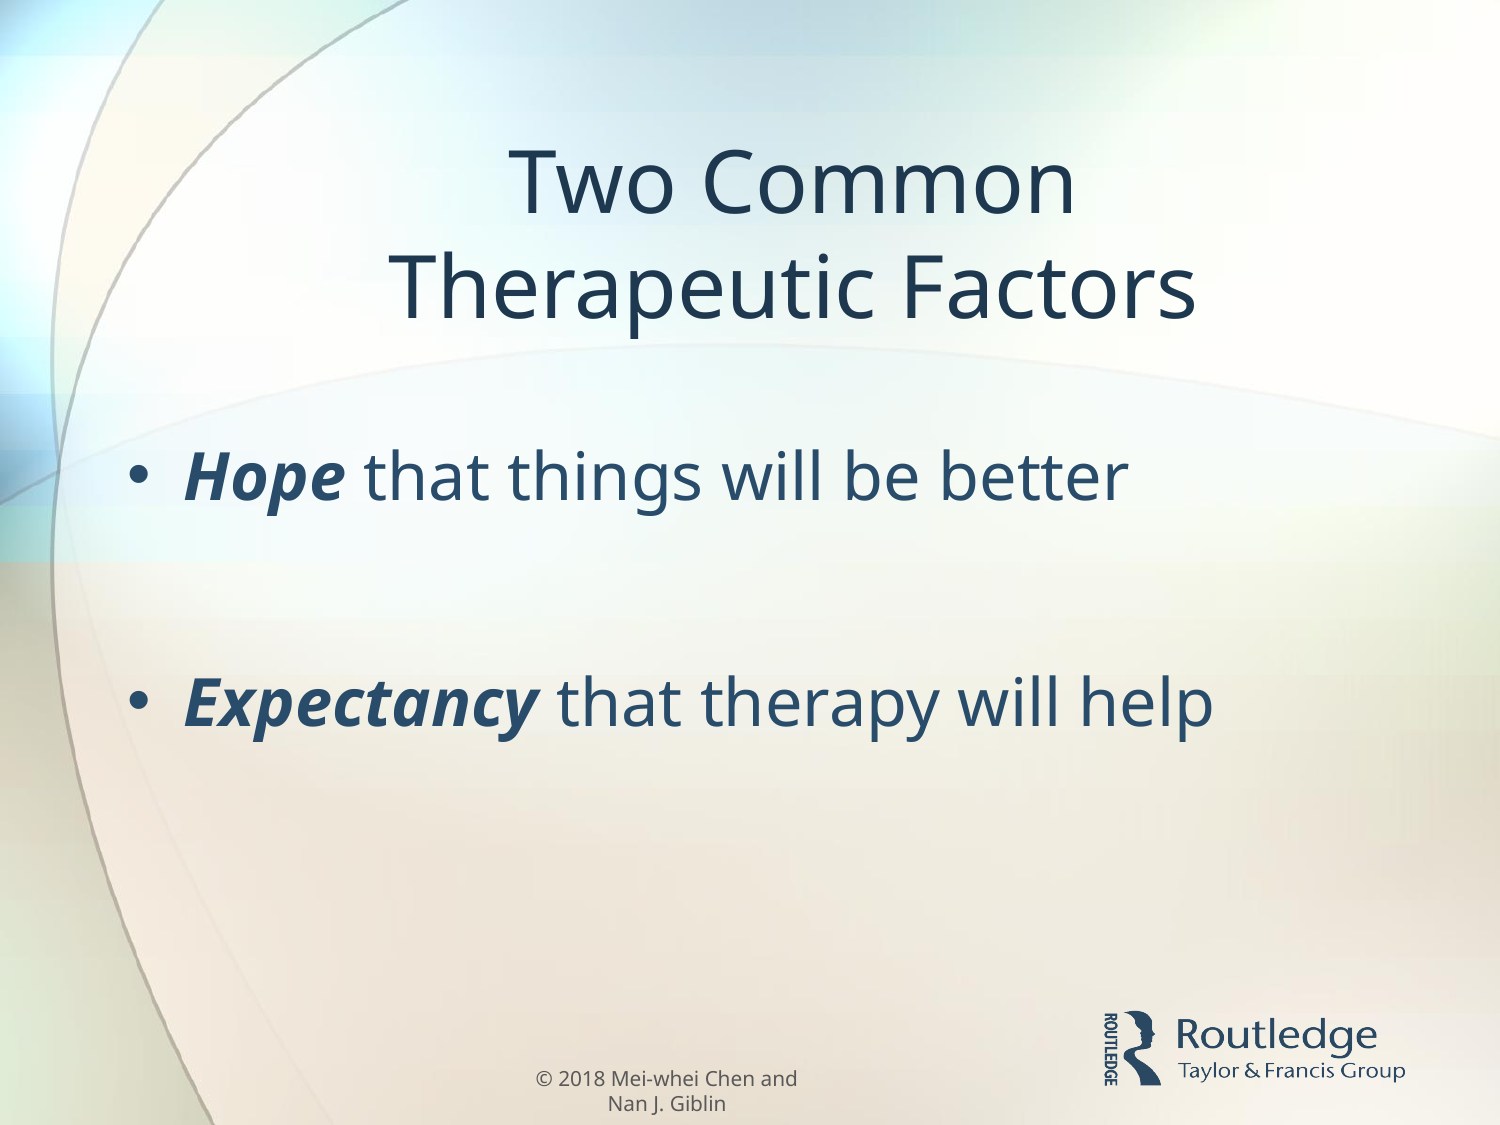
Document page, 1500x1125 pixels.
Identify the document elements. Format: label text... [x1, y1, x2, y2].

list Hope that things will be better Expectancy that therapy will help [112, 312, 1400, 1050]
title Two Common Therapeutic Factors [187, 108, 1400, 312]
picture [0, 0, 1500, 1125]
